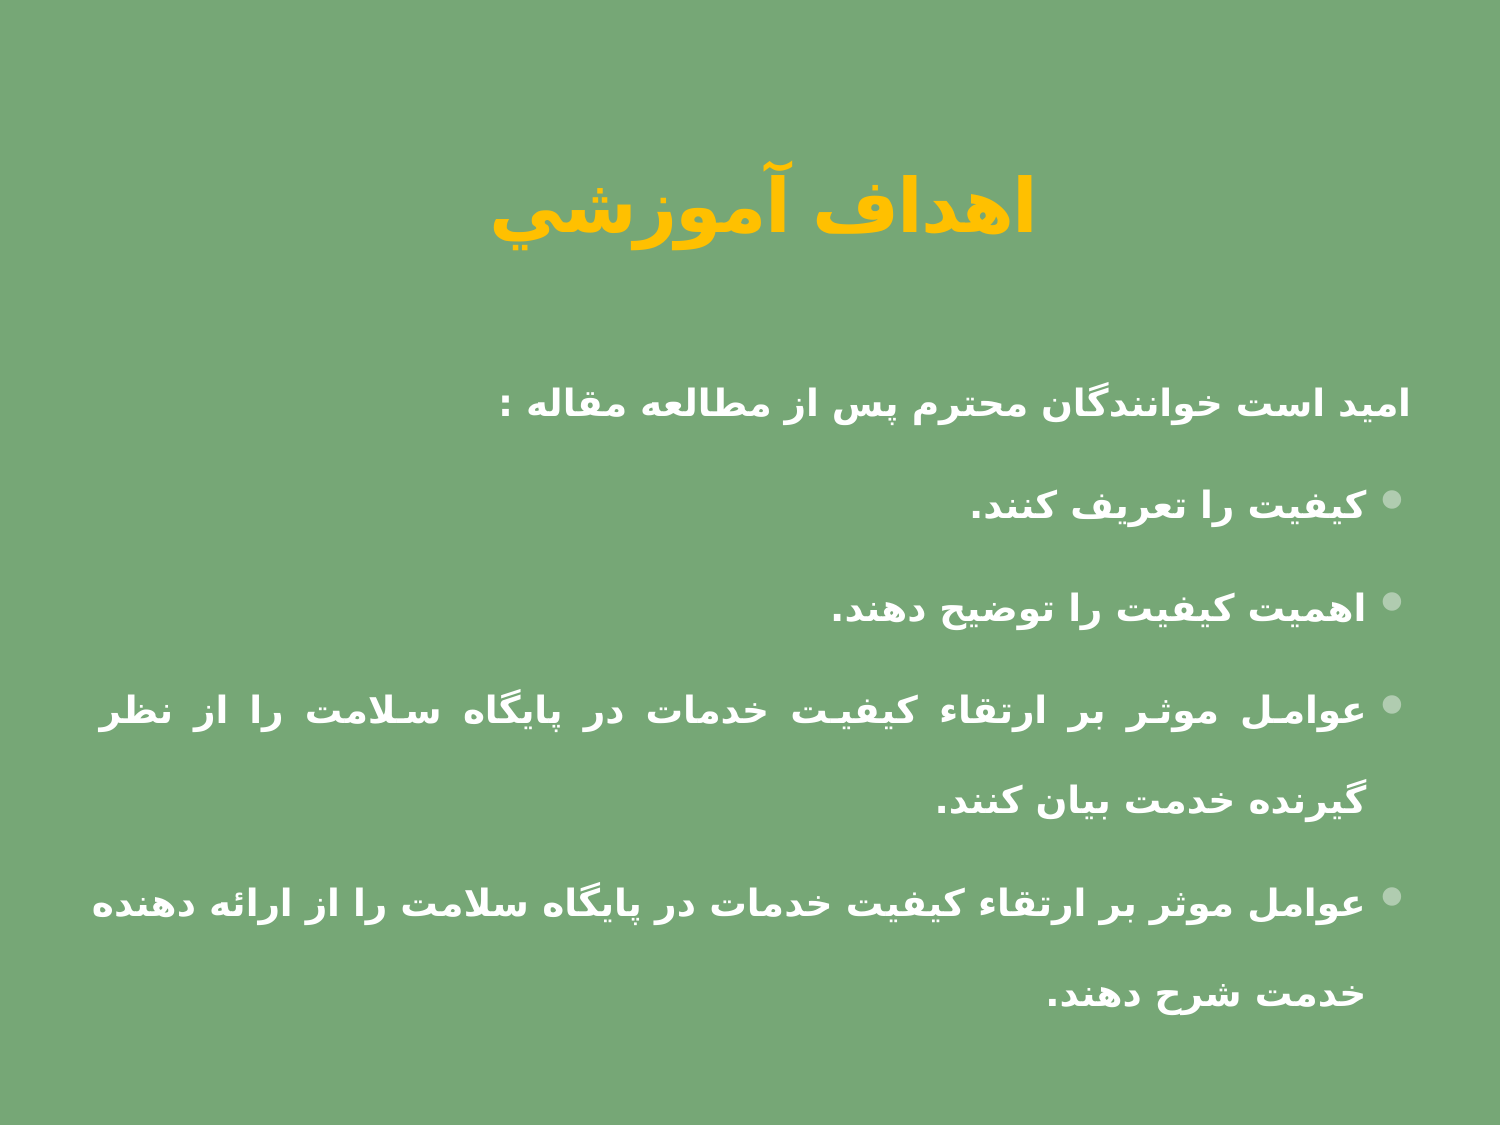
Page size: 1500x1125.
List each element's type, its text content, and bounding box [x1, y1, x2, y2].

title اهداف آموزشي [76, 54, 1427, 255]
list اميد است خوانندگان محترم پس از مطالعه مقاله : کیفیت را تعریف کنند. اهمیت کیفیت را توضیح دهند. عوامل موثر بر ارتقاء کیفیت خدمات در پایگاه سلامت را از نظر گیرنده خدمت بیان کنند. عوامل موثر بر ارتقاء کیفیت خدمات در پایگاه سلامت را از ارائه دهنده خدمت شرح دهند. [76, 326, 1427, 953]
